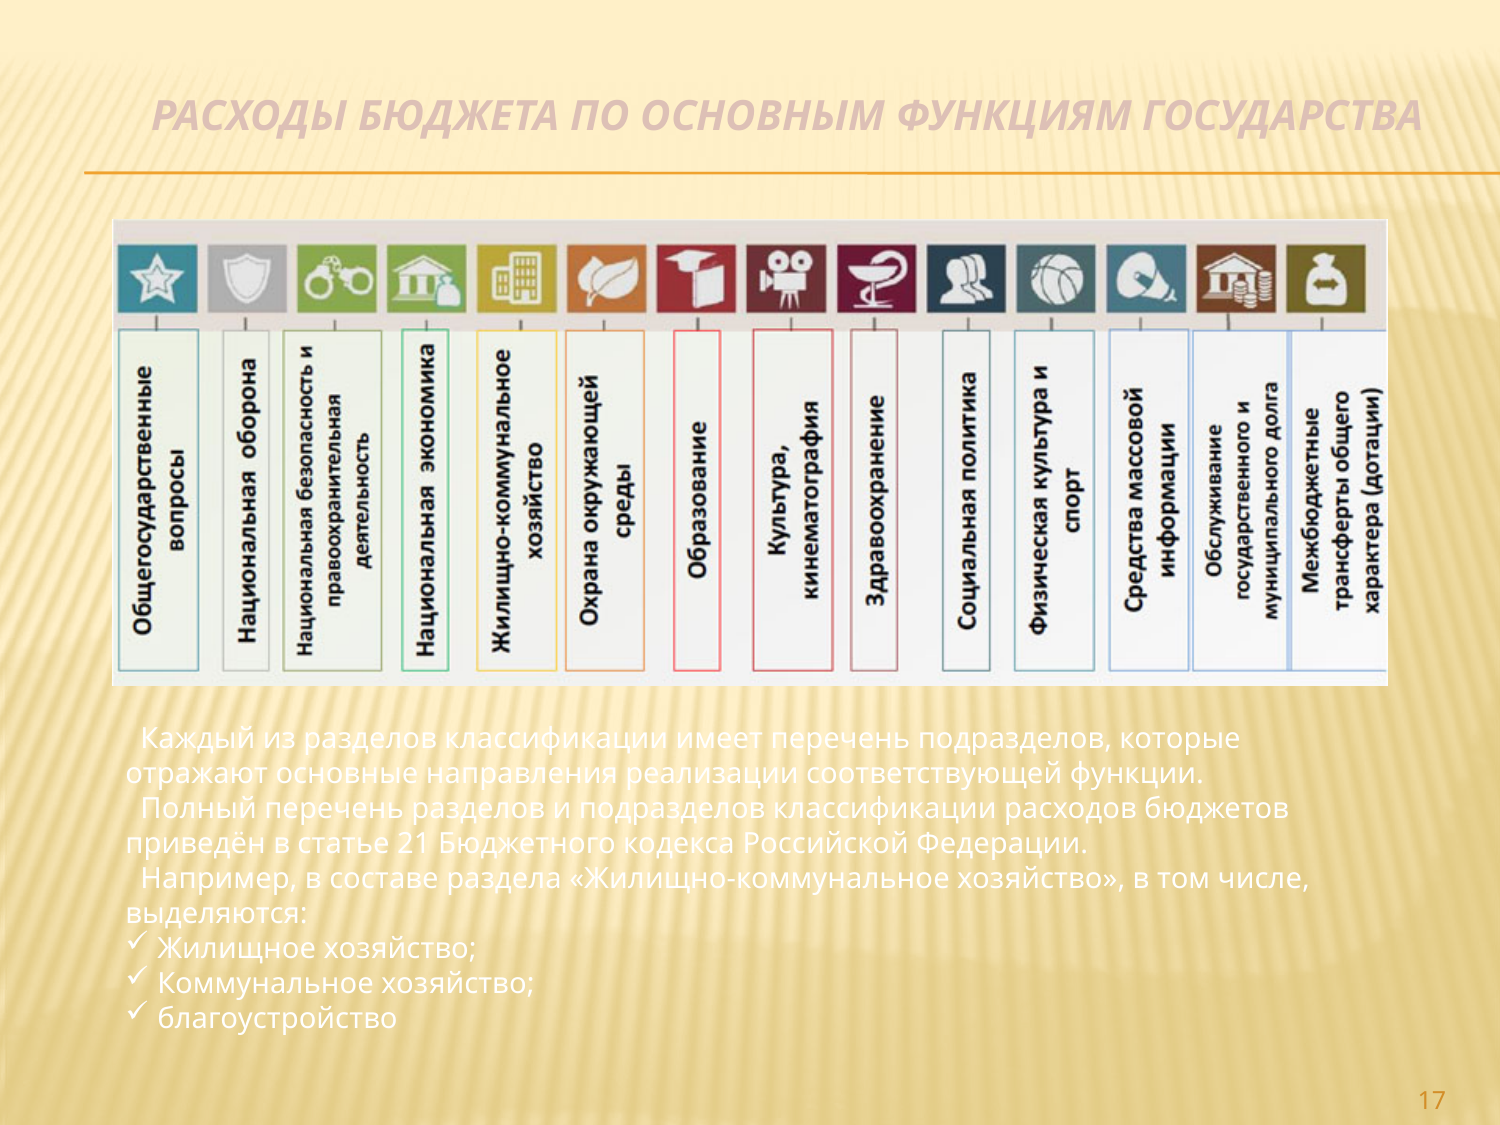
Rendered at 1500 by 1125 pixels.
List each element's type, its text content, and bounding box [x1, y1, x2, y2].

picture [111, 219, 1388, 686]
slide_number 17 [1369, 1077, 1495, 1118]
text_box Каждый из разделов классификации имеет перечень подразделов, которые отражают основные направления реализации соответствующей функции. Полный перечень разделов и подразделов классификации расходов бюджетов приведён в статье 21 Бюджетного кодекса Российской Федерации. Например, в составе раздела «Жилищно-коммунальное хозяйство», в том числе, выделяются: Жилищное хозяйство; Коммунальное хозяйство; благоустройство [110, 712, 1387, 1077]
title Расходы бюджета по основным функциям государства [75, 54, 1500, 173]
